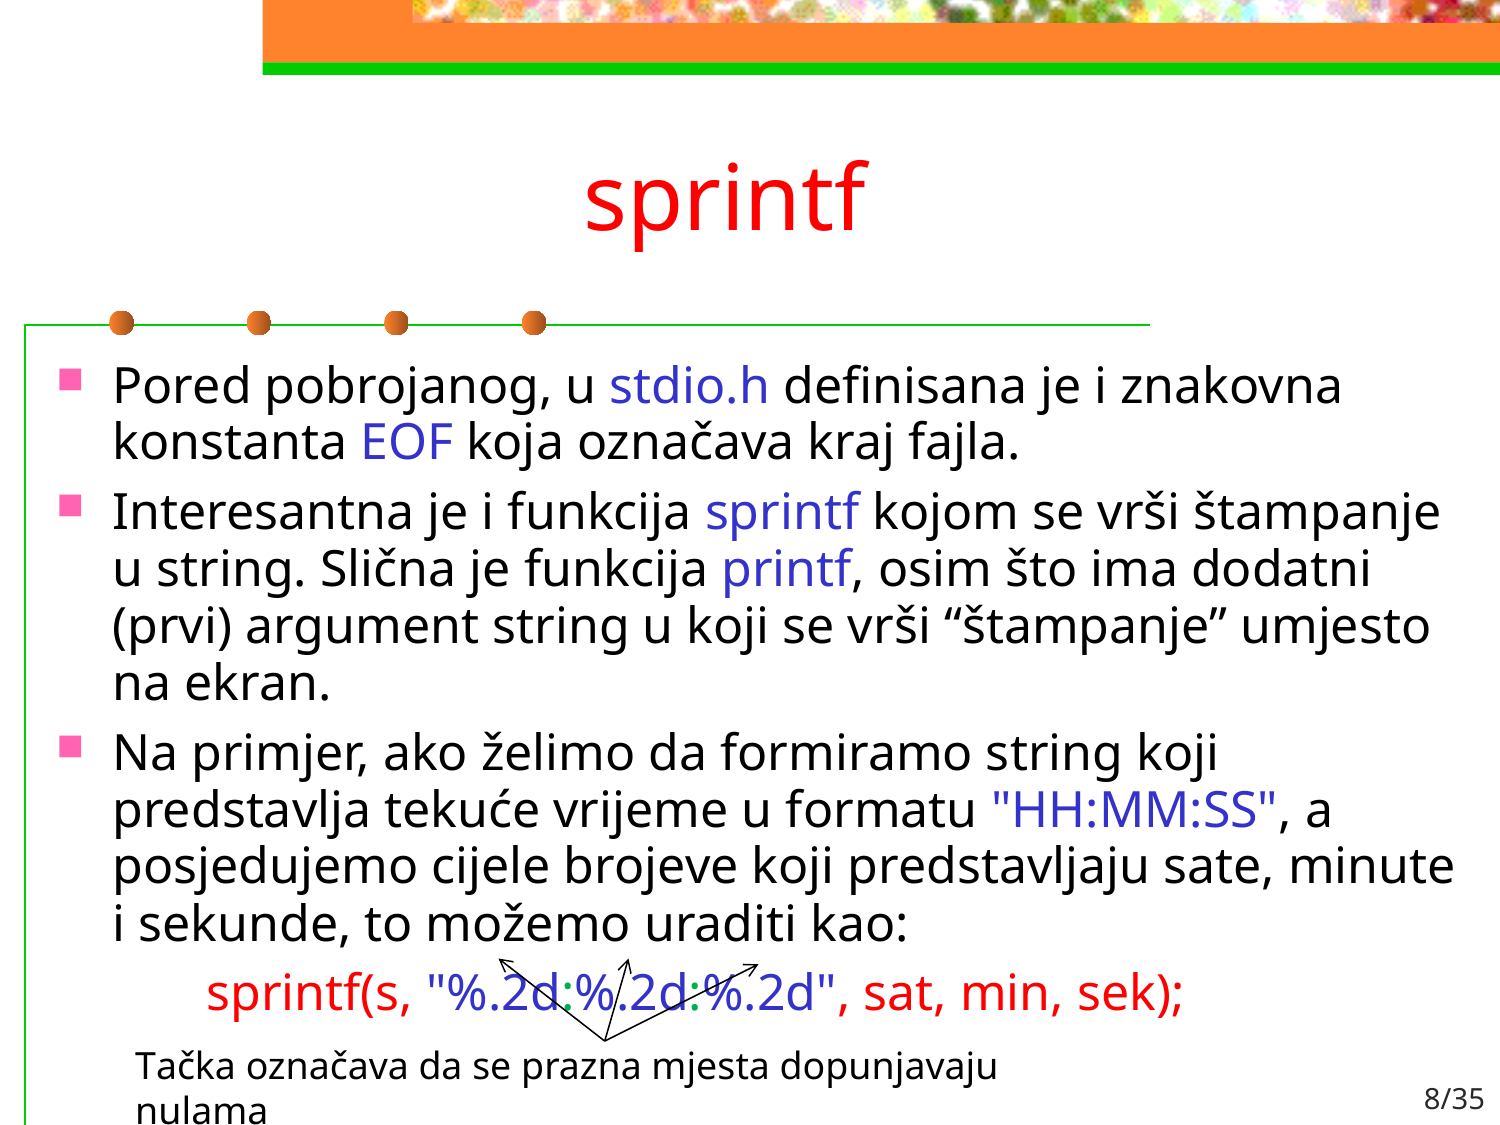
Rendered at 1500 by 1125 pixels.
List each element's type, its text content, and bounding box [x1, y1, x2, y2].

title sprintf [87, 99, 1363, 288]
picture [412, 0, 1500, 23]
list Pored pobrojanog, u stdio.h definisana je i znakovna konstanta EOF koja označava kraj fajla. Interesantna je i funkcija sprintf kojom se vrši štampanje u string. Slična je funkcija printf, osim što ima dodatni (prvi) argument string u koji se vrši “štampanje” umjesto na ekran. Na primjer, ako želimo da formiramo string koji predstavlja tekuće vrijeme u formatu "HH:MM:SS", a posjedujemo cijele brojeve koji predstavljaju sate, minute i sekunde, to možemo uraditi kao: sprintf(s, "%.2d:%.2d:%.2d", sat, min, sek); [41, 350, 1483, 1024]
text_box Tačka označava da se prazna mjesta dopunjavaju nulama [120, 1034, 1113, 1125]
text_box 8/35 [1374, 1072, 1500, 1123]
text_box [498, 958, 602, 1042]
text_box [604, 958, 629, 963]
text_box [604, 964, 759, 1042]
